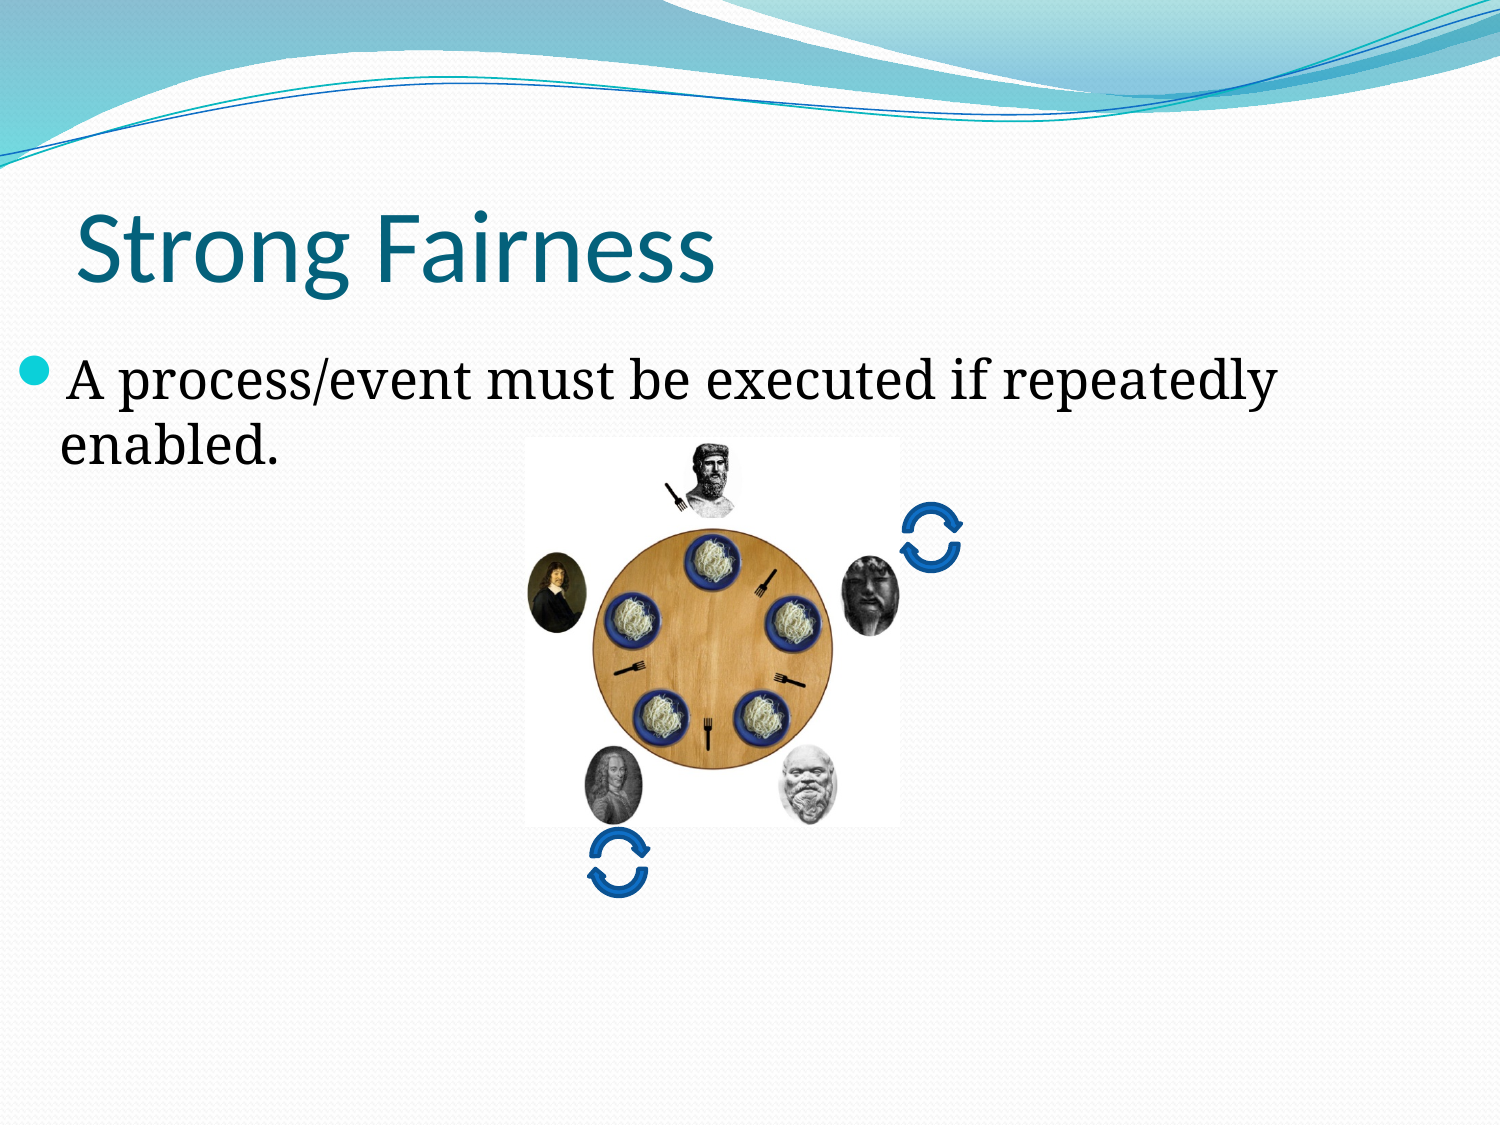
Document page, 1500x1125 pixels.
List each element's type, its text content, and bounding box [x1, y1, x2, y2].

title Strong Fairness [74, 115, 1426, 304]
text_box [589, 839, 617, 859]
picture [524, 437, 901, 827]
text_box [586, 866, 649, 899]
text_box [620, 839, 651, 859]
text_box [907, 541, 961, 574]
text_box [907, 501, 964, 534]
list A process/event must be executed if repeatedly enabled. [0, 337, 1476, 888]
